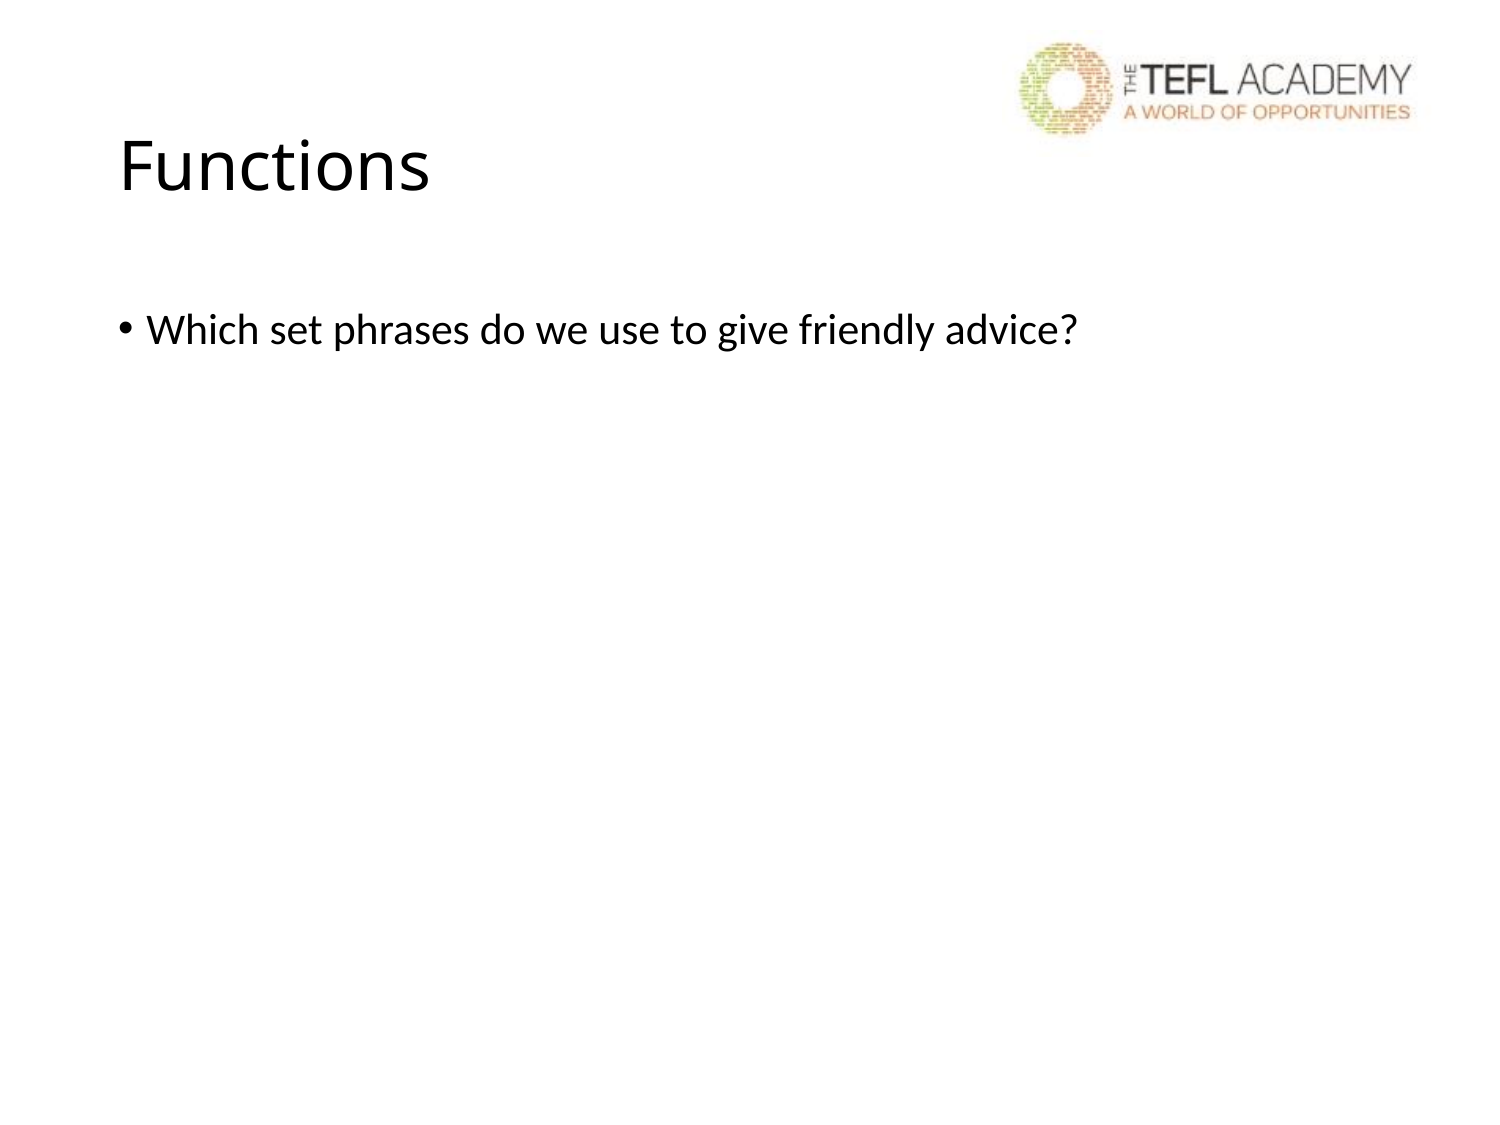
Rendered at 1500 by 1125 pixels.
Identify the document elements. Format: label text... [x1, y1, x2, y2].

picture [1002, 30, 1446, 157]
list Which set phrases do we use to give friendly advice? [103, 299, 1397, 1014]
title Functions [103, 59, 1397, 278]
